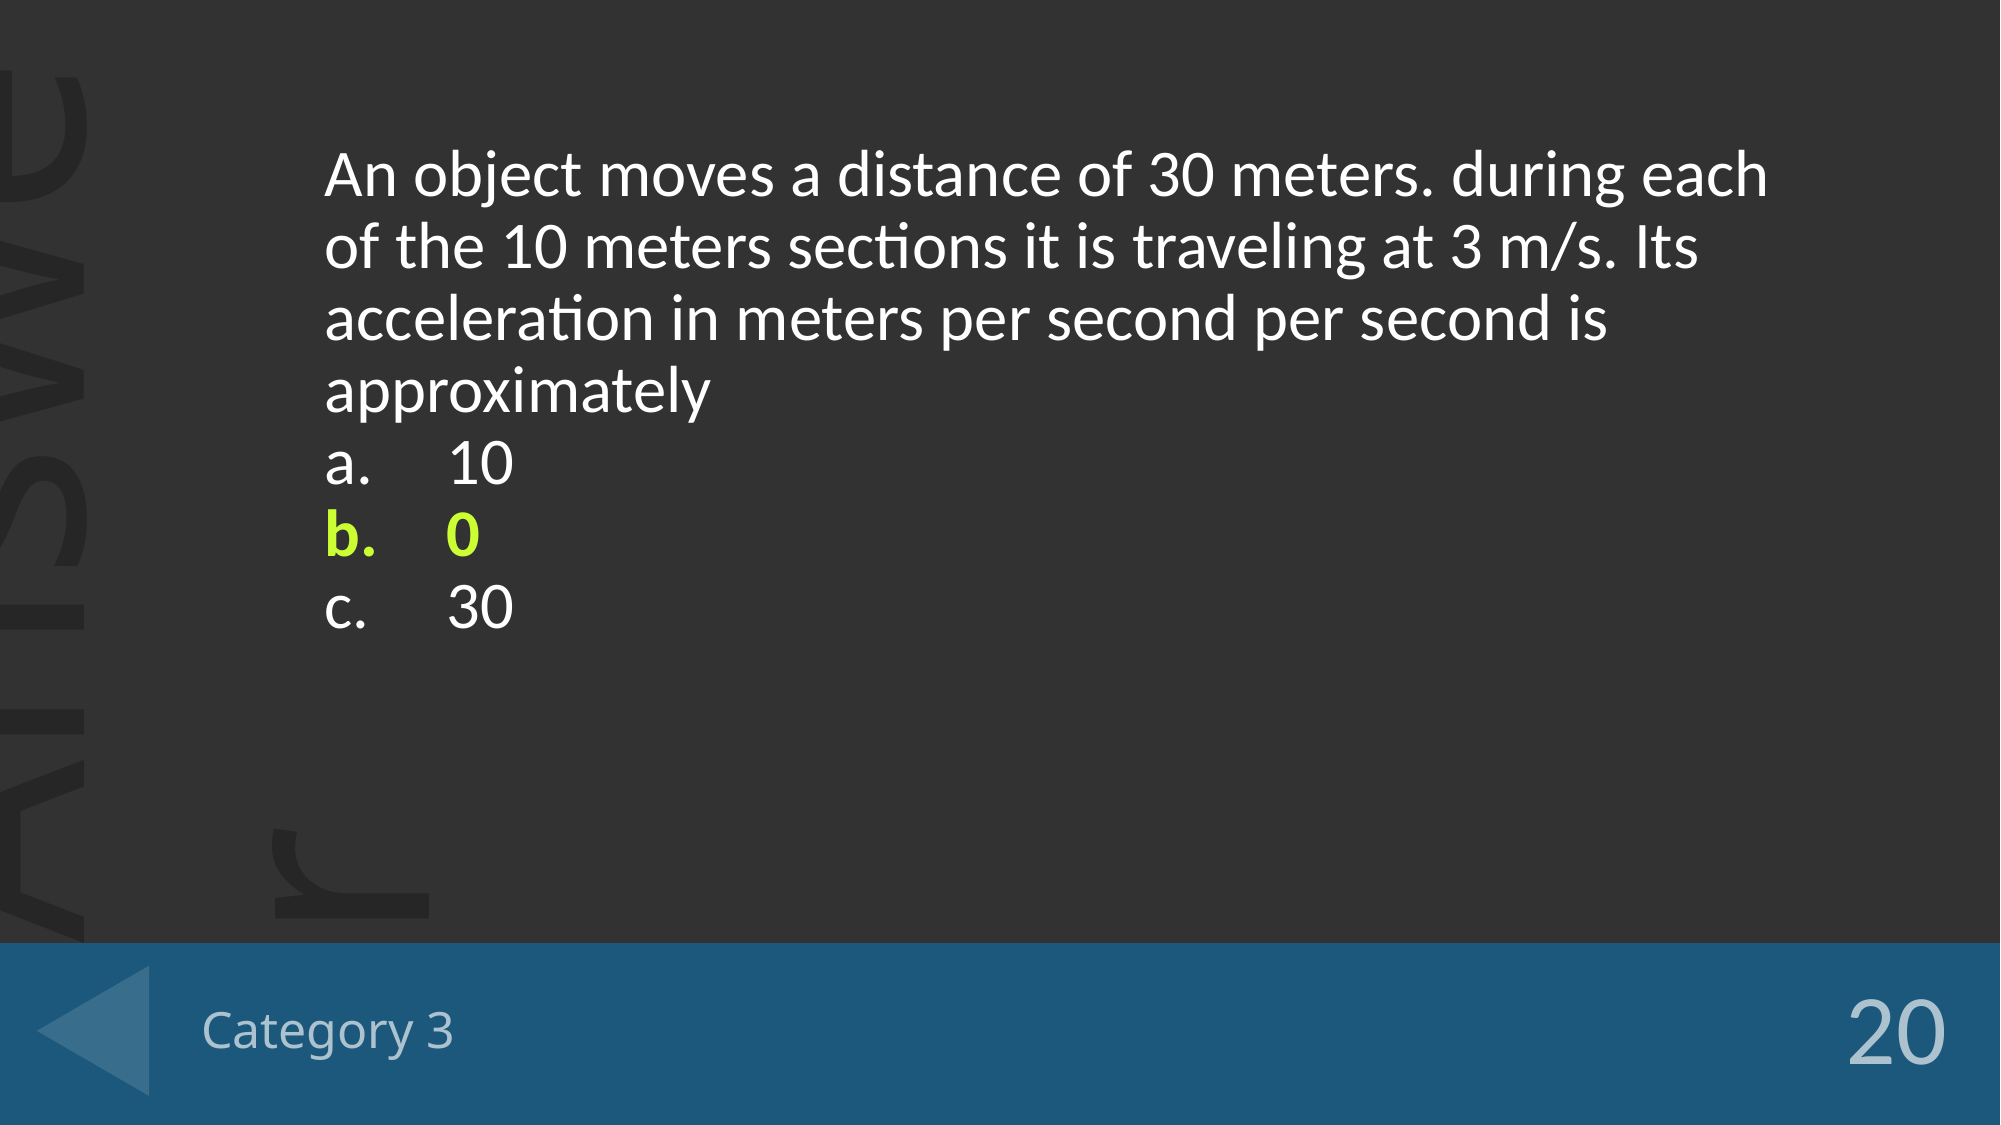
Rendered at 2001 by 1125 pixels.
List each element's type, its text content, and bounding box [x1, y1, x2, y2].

title Category 3 [185, 967, 1494, 1097]
list 20 [1494, 967, 1963, 1097]
list An object moves a distance of 30 meters. during each of the 10 meters sections it is traveling at 3 m/s. Its acceleration in meters per second per second is approximately 10 0 30 [309, 80, 1852, 702]
